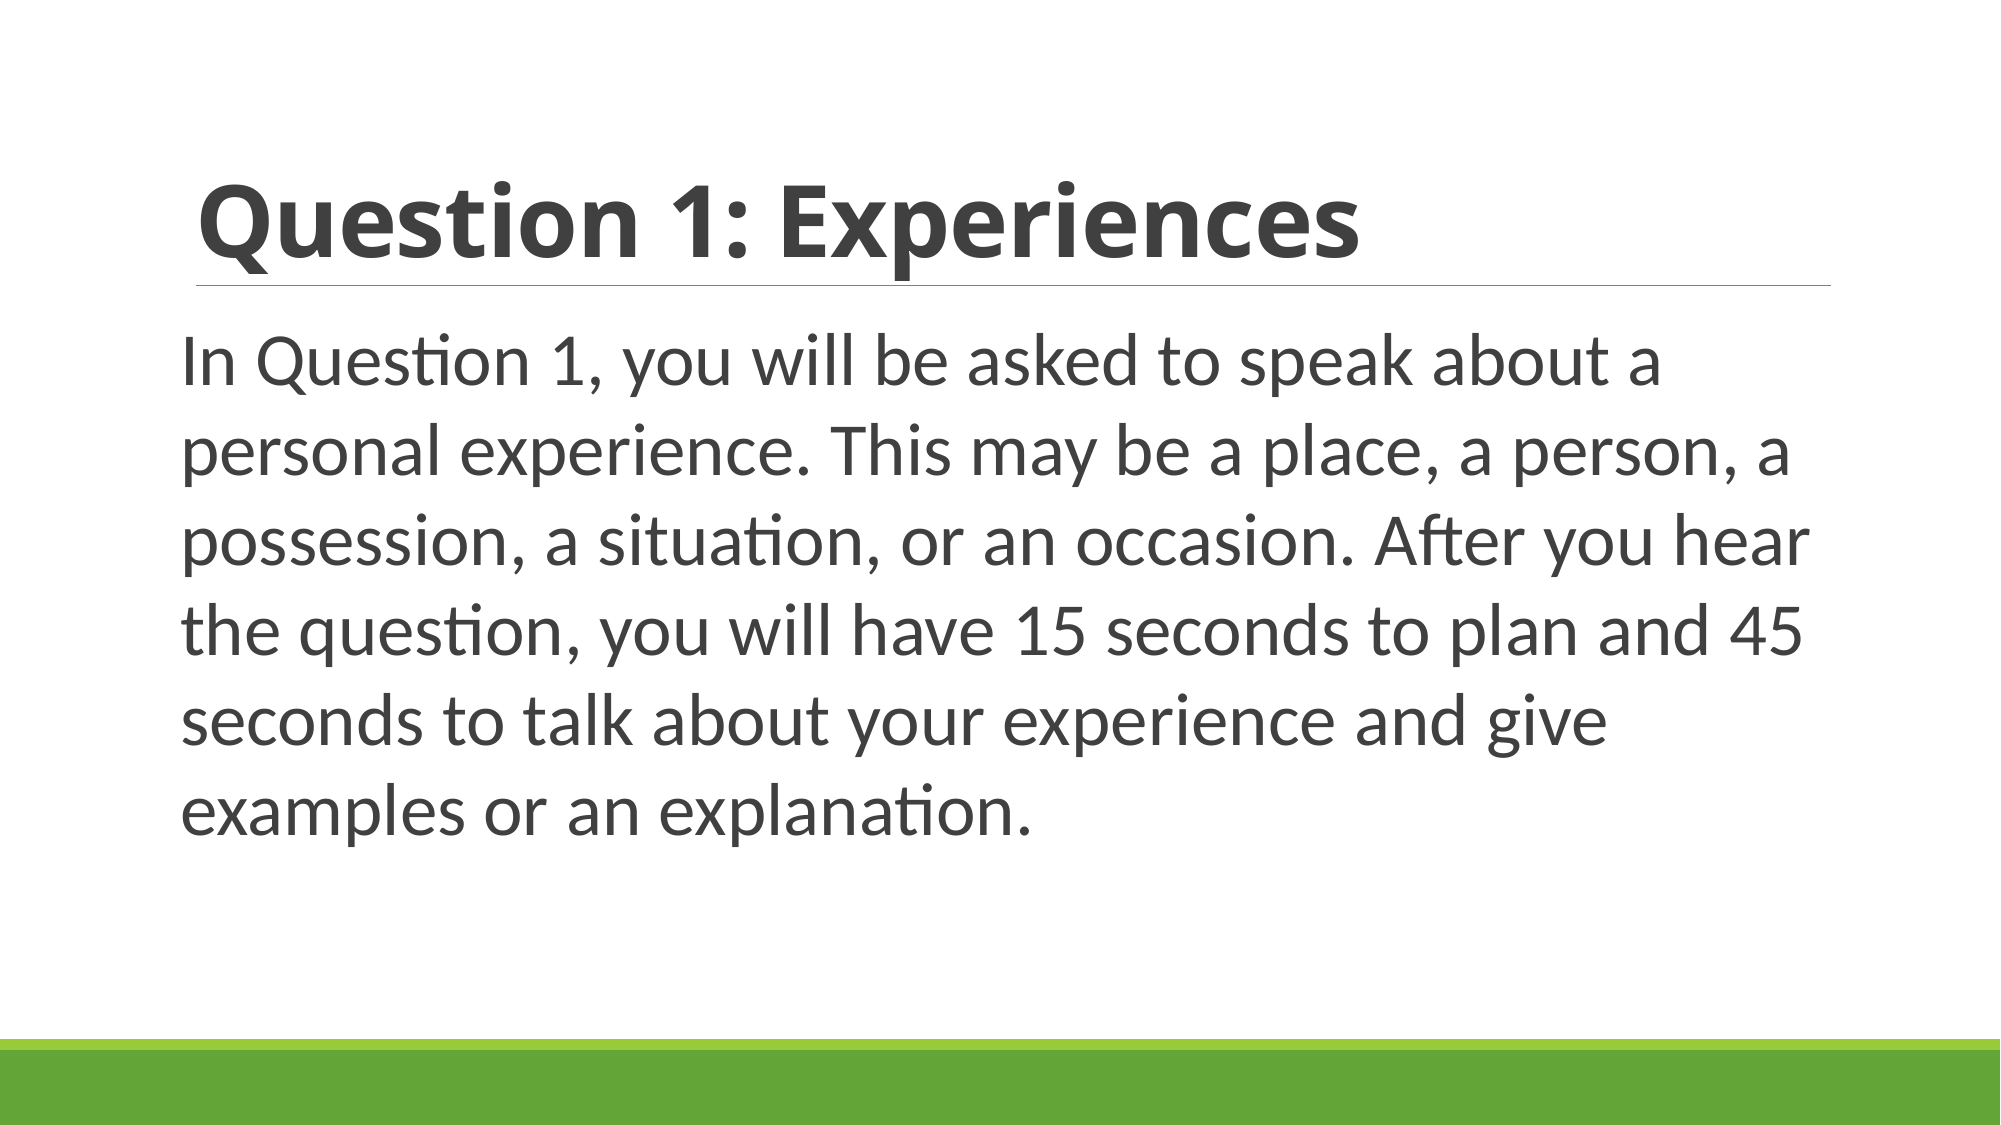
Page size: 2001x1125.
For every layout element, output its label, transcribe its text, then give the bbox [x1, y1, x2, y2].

title Question 1: Experiences [180, 47, 1830, 285]
list In Question 1, you will be asked to speak about a personal experience. This may be a place, a person, a possession, a situation, or an occasion. After you hear the question, you will have 15 seconds to plan and 45 seconds to talk about your experience and give examples or an explanation. [180, 302, 1830, 963]
